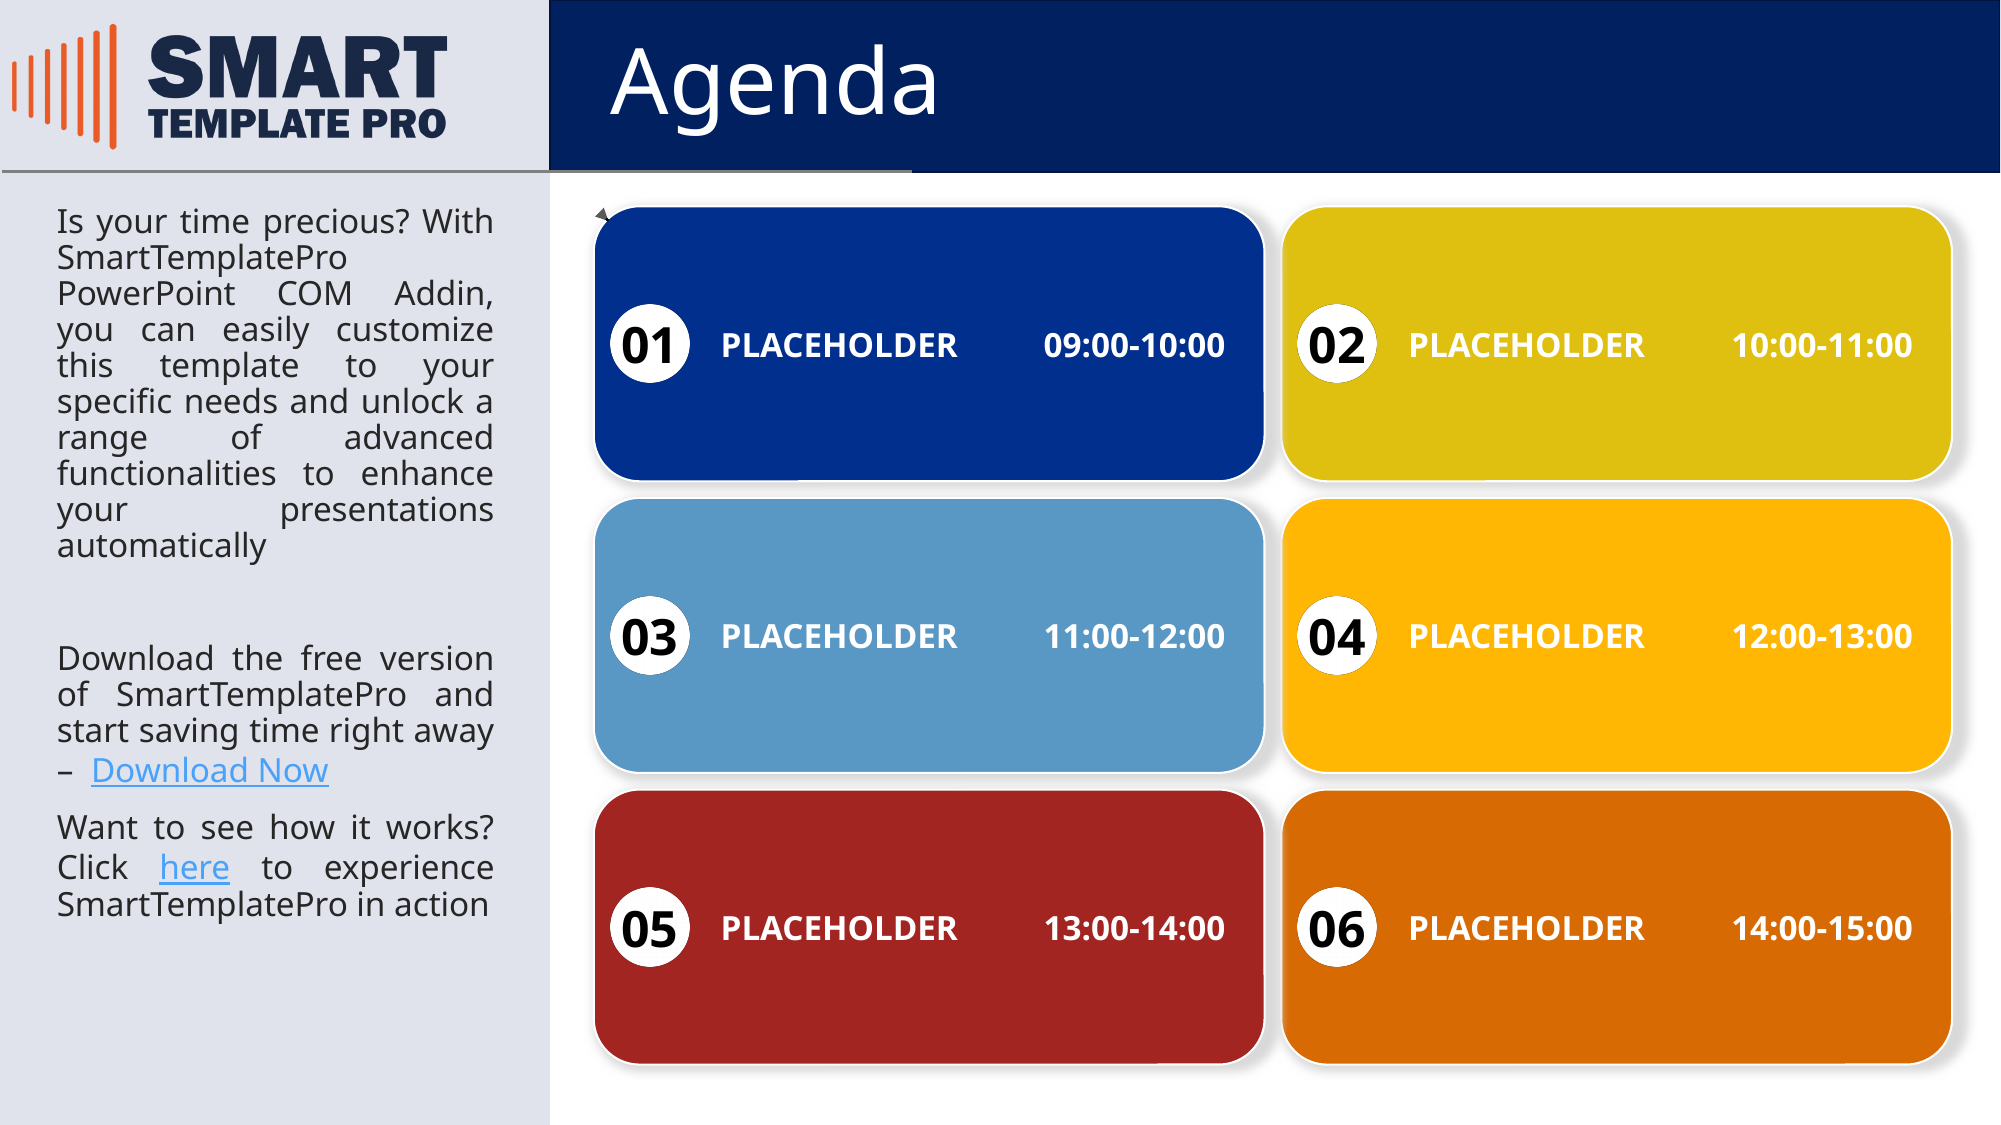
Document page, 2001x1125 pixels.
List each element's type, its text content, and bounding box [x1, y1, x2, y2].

picture [0, 13, 459, 158]
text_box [574, 187, 1971, 1084]
text_box Is your time precious? With SmartTemplatePro PowerPoint COM Addin, you can easily customize this template to your specific needs and unlock a range of advanced functionalities to enhance your presentations automatically Download the free version of SmartTemplatePro and start saving time right away – Download Now Want to see how it works? Click here to experience SmartTemplatePro in action [41, 197, 510, 1065]
text_box Agenda [595, 4, 1999, 165]
